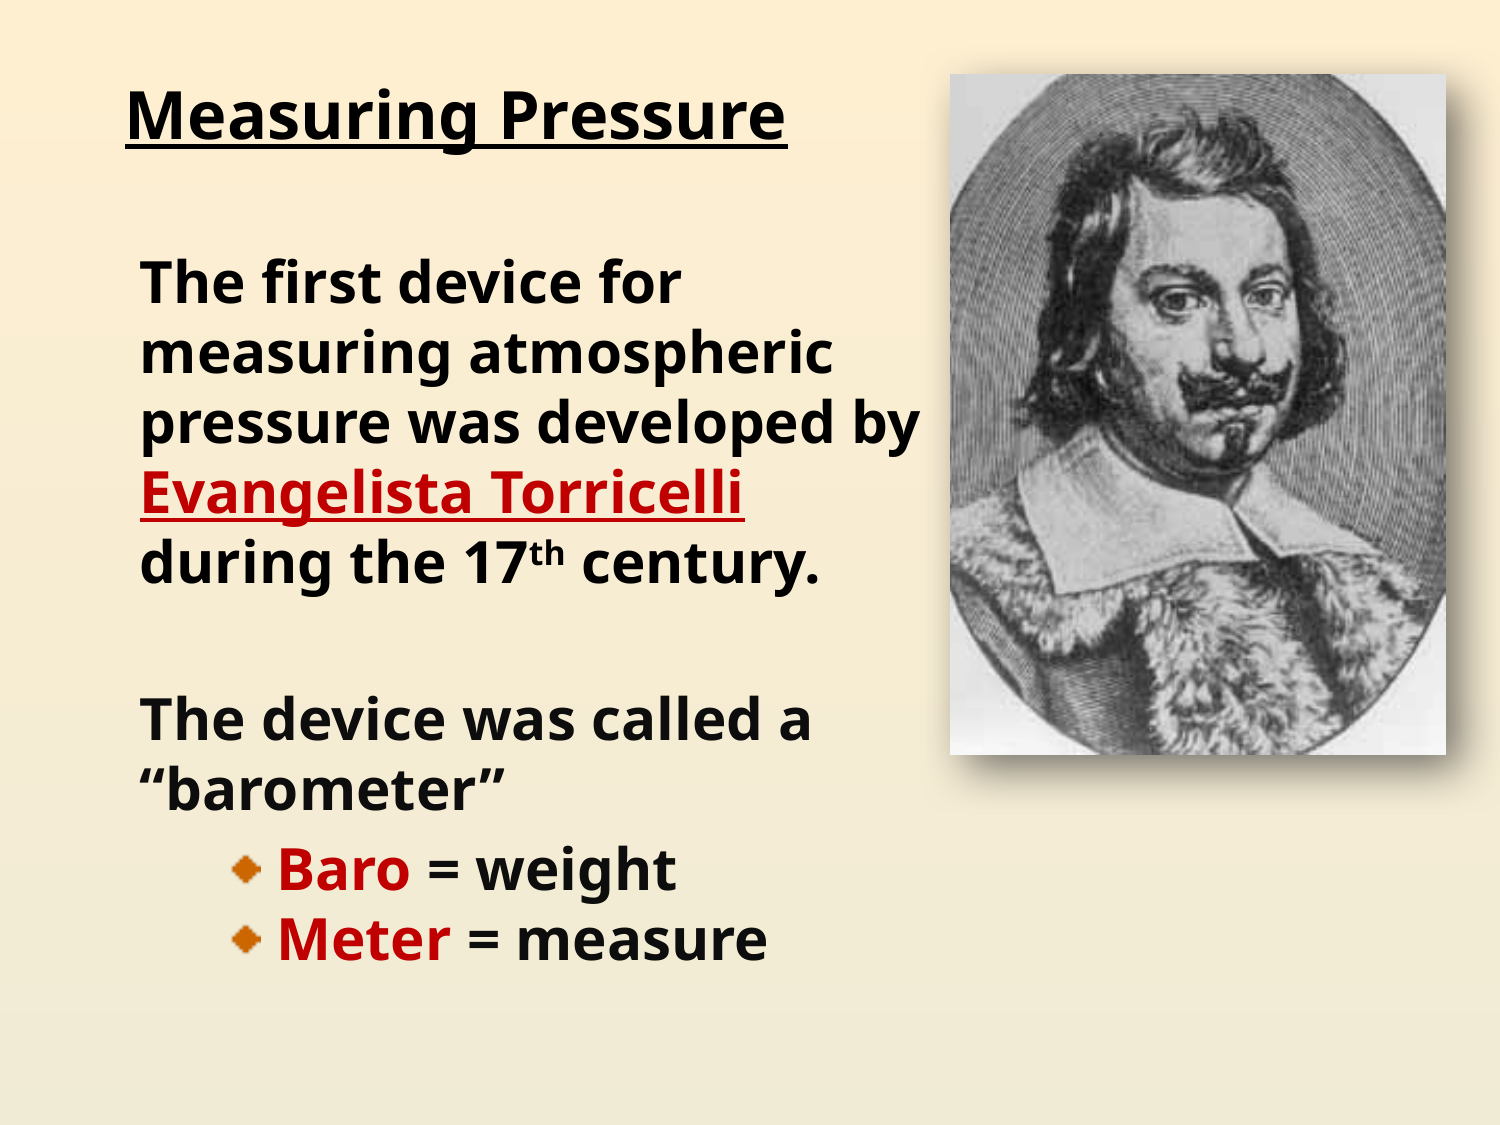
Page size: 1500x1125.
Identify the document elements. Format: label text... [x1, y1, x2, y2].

title Measuring Pressure [74, 37, 838, 188]
text_box The device was called a “barometer” [125, 674, 900, 830]
picture [219, 916, 261, 958]
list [949, 74, 1446, 755]
picture [219, 846, 261, 888]
text_box The first device for measuring atmospheric pressure was developed by Evangelista Torricelli during the 17th century. [124, 237, 932, 603]
text_box Baro = weight Meter = measure [205, 824, 785, 980]
